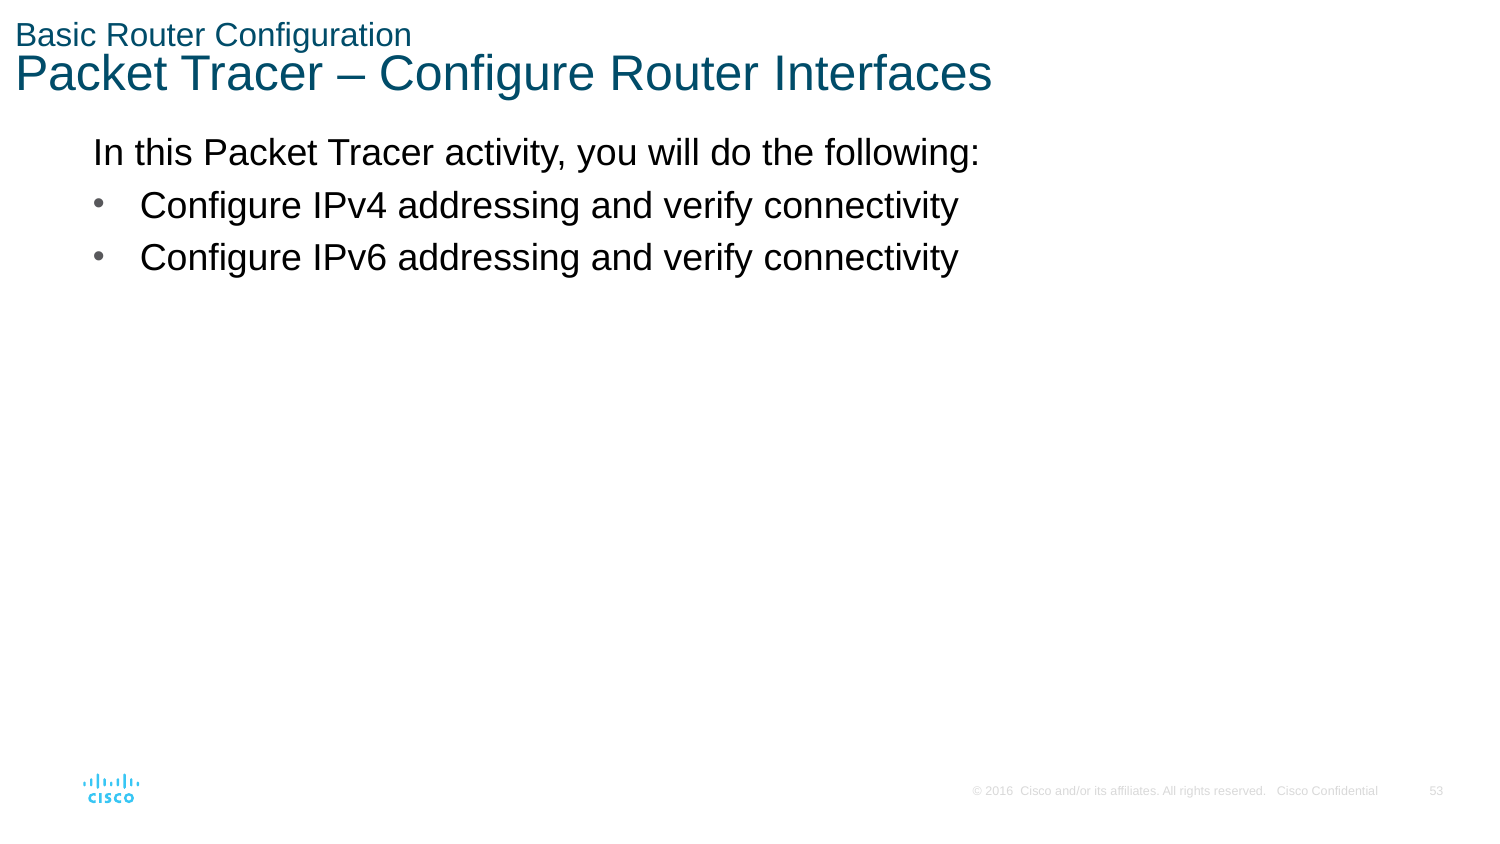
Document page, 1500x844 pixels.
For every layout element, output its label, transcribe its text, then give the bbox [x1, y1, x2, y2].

list In this Packet Tracer activity, you will do the following: Configure IPv4 addressing and verify connectivity Configure IPv6 addressing and verify connectivity [77, 120, 1437, 726]
title Basic Router Configuration Packet Tracer – Configure Router Interfaces [0, 0, 1369, 121]
